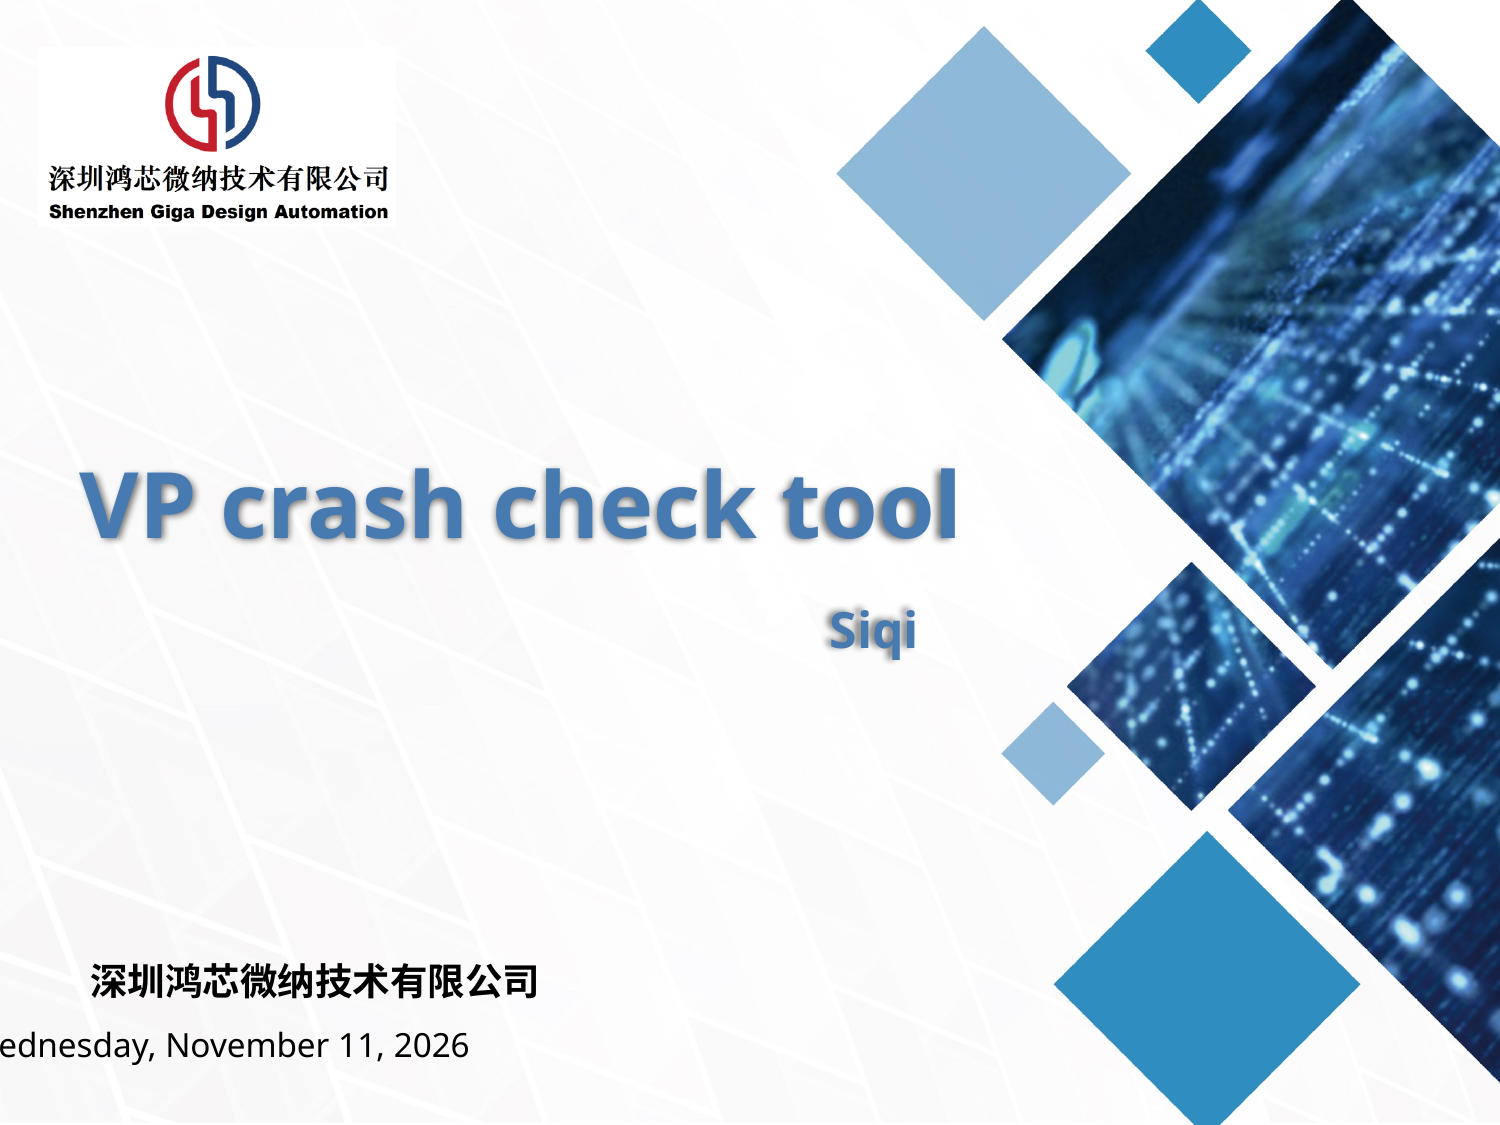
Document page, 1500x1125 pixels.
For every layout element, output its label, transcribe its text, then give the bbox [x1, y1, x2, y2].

picture [0, 0, 1500, 1125]
title VP crash check tool Siqi [64, 361, 1046, 752]
picture [3, 1041, 12, 1046]
